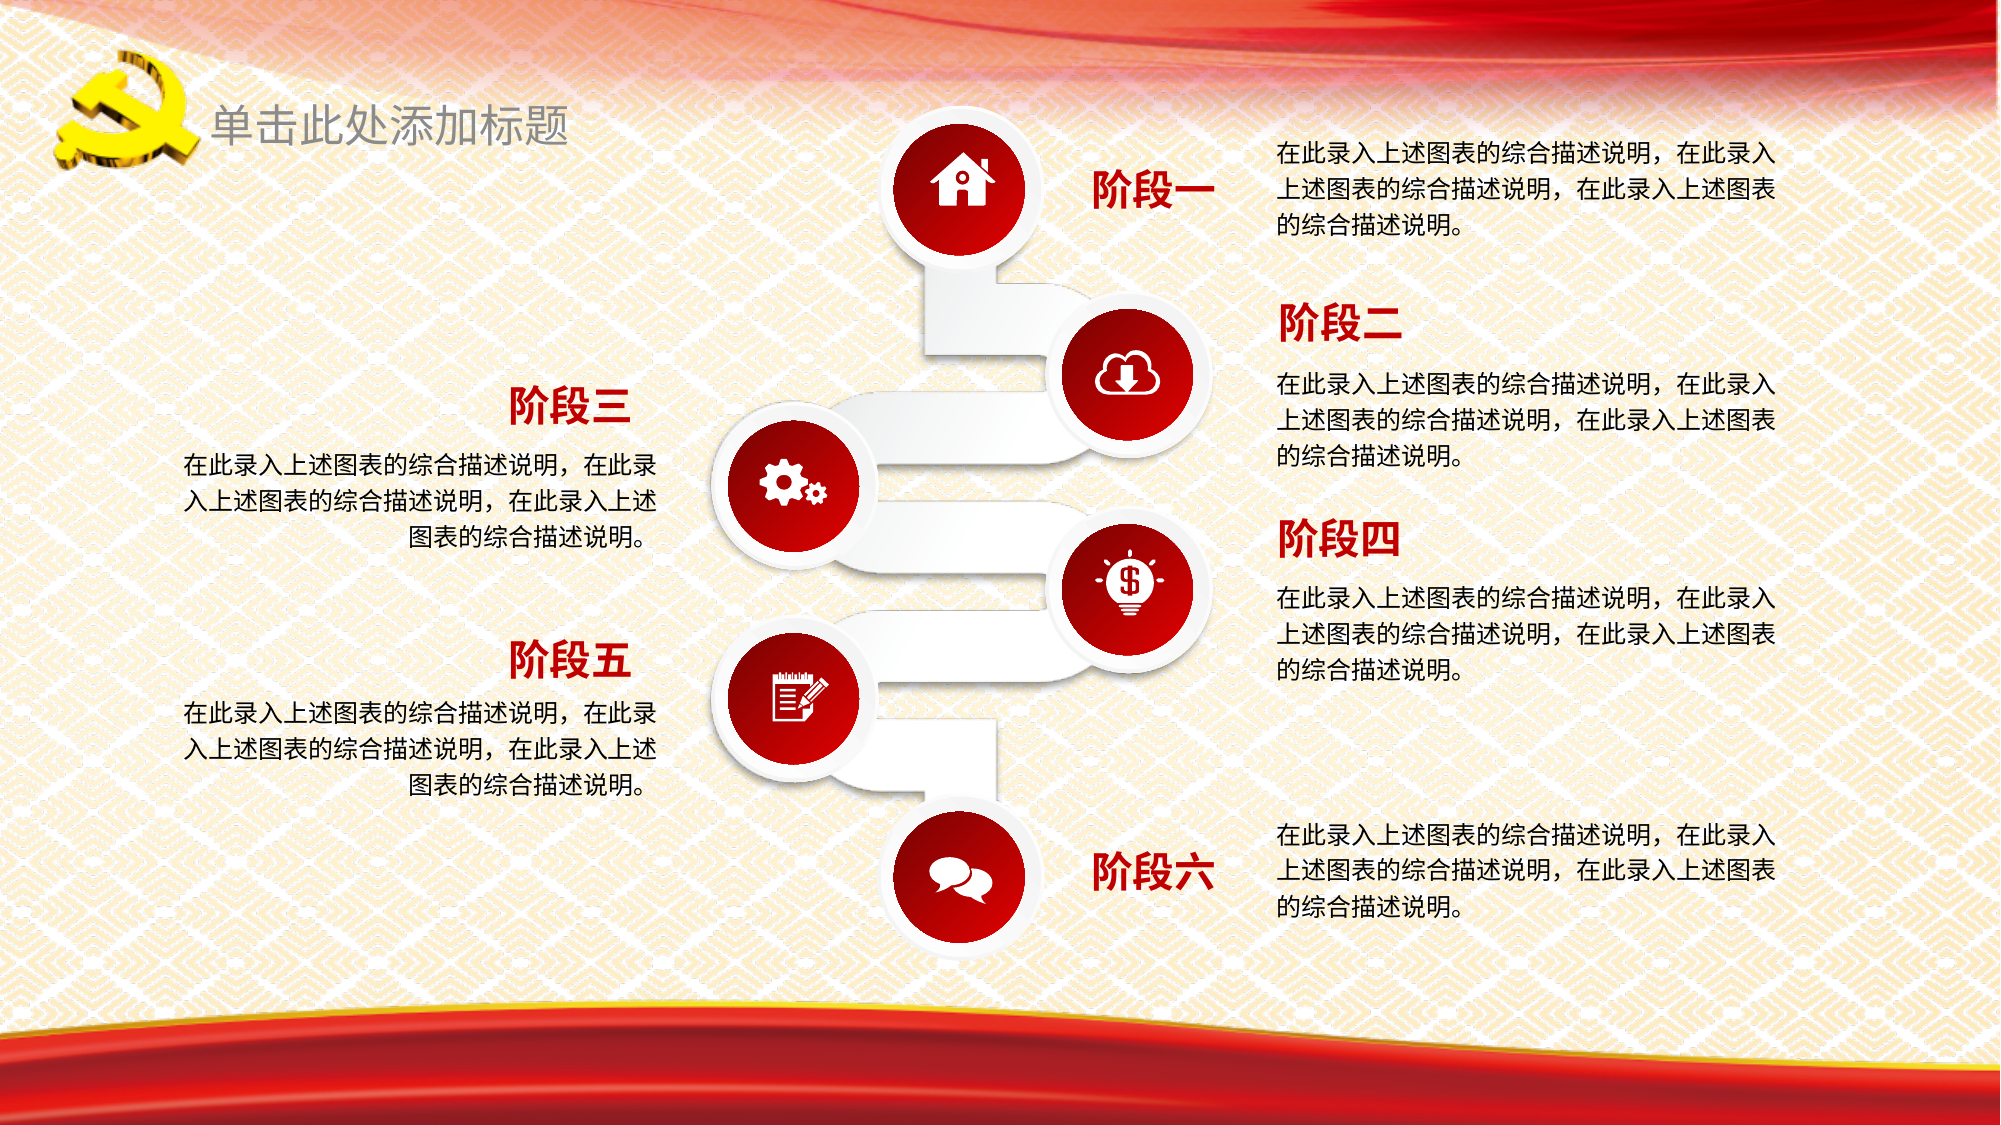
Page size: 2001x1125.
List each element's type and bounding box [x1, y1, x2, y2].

picture [0, 0, 2000, 1125]
text_box [711, 402, 879, 570]
text_box [877, 793, 1045, 961]
text_box [877, 105, 1045, 273]
text_box [711, 614, 879, 783]
text_box [930, 152, 996, 206]
text_box [1045, 505, 1213, 673]
text_box [929, 857, 993, 905]
text_box [772, 672, 829, 722]
text_box [1045, 290, 1213, 458]
text_box [1095, 549, 1165, 616]
text_box [759, 458, 828, 506]
